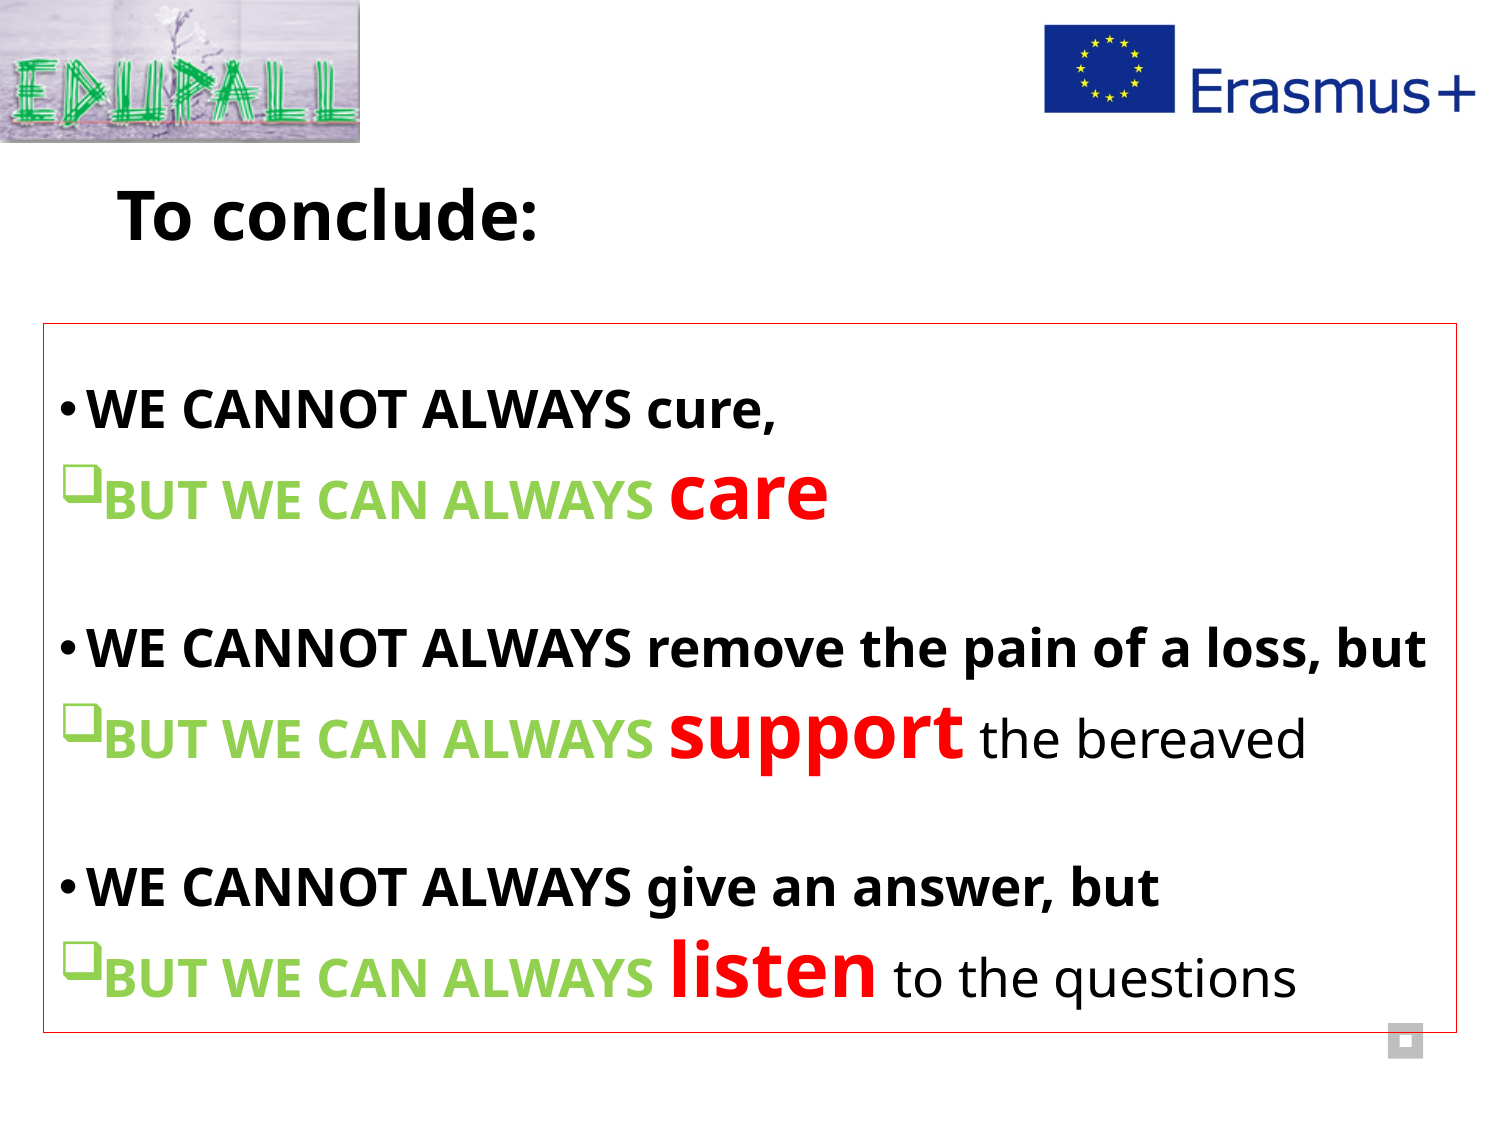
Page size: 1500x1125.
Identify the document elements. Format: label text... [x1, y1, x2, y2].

picture [0, 0, 360, 143]
title To conclude: [101, 148, 1395, 289]
text_box WE CANNOT ALWAYS cure, BUT WE CAN ALWAYS care WE CANNOT ALWAYS remove the pain of a loss, but BUT WE CAN ALWAYS support the bereaved WE CANNOT ALWAYS give an answer, but BUT WE CAN ALWAYS listen to the questions [43, 323, 1457, 1033]
picture [1019, 0, 1500, 138]
